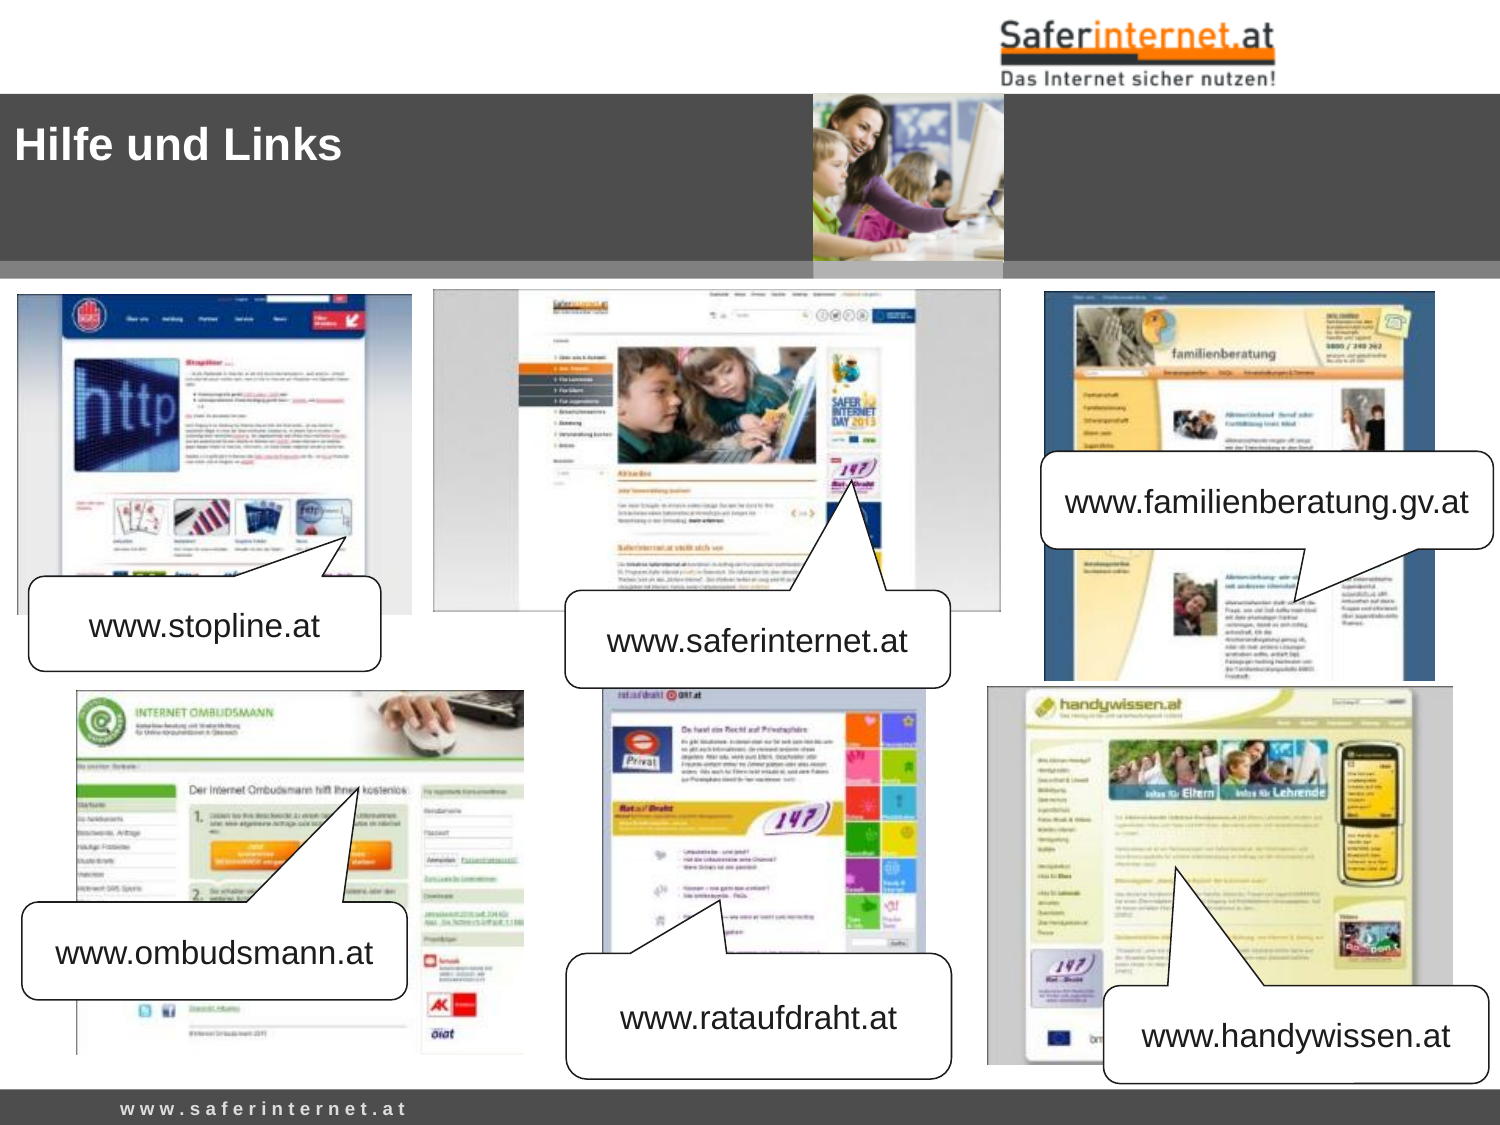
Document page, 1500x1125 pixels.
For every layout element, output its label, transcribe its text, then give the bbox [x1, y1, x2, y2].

text_box www.familienberatung.gv.at [1439, 451, 1494, 550]
picture [602, 686, 927, 1038]
picture [986, 686, 1453, 1066]
text_box [0, 278, 1500, 1082]
text_box www.ombudsmann.at [21, 902, 70, 1000]
picture [433, 289, 1001, 612]
text_box www.stopline.at [28, 623, 381, 672]
text_box www.rataufdraht.at [566, 953, 952, 1080]
picture [1044, 291, 1435, 682]
picture [17, 294, 412, 615]
text_box Hilfe und Links [0, 107, 744, 212]
text_box w w w . s a f e r i n t e r n e t . a t [105, 1089, 923, 1125]
picture [994, 15, 1282, 92]
text_box www.handywissen.at [1104, 985, 1489, 1084]
picture [813, 93, 1004, 263]
text_box www.saferinternet.at [565, 619, 951, 689]
picture [75, 690, 525, 1055]
